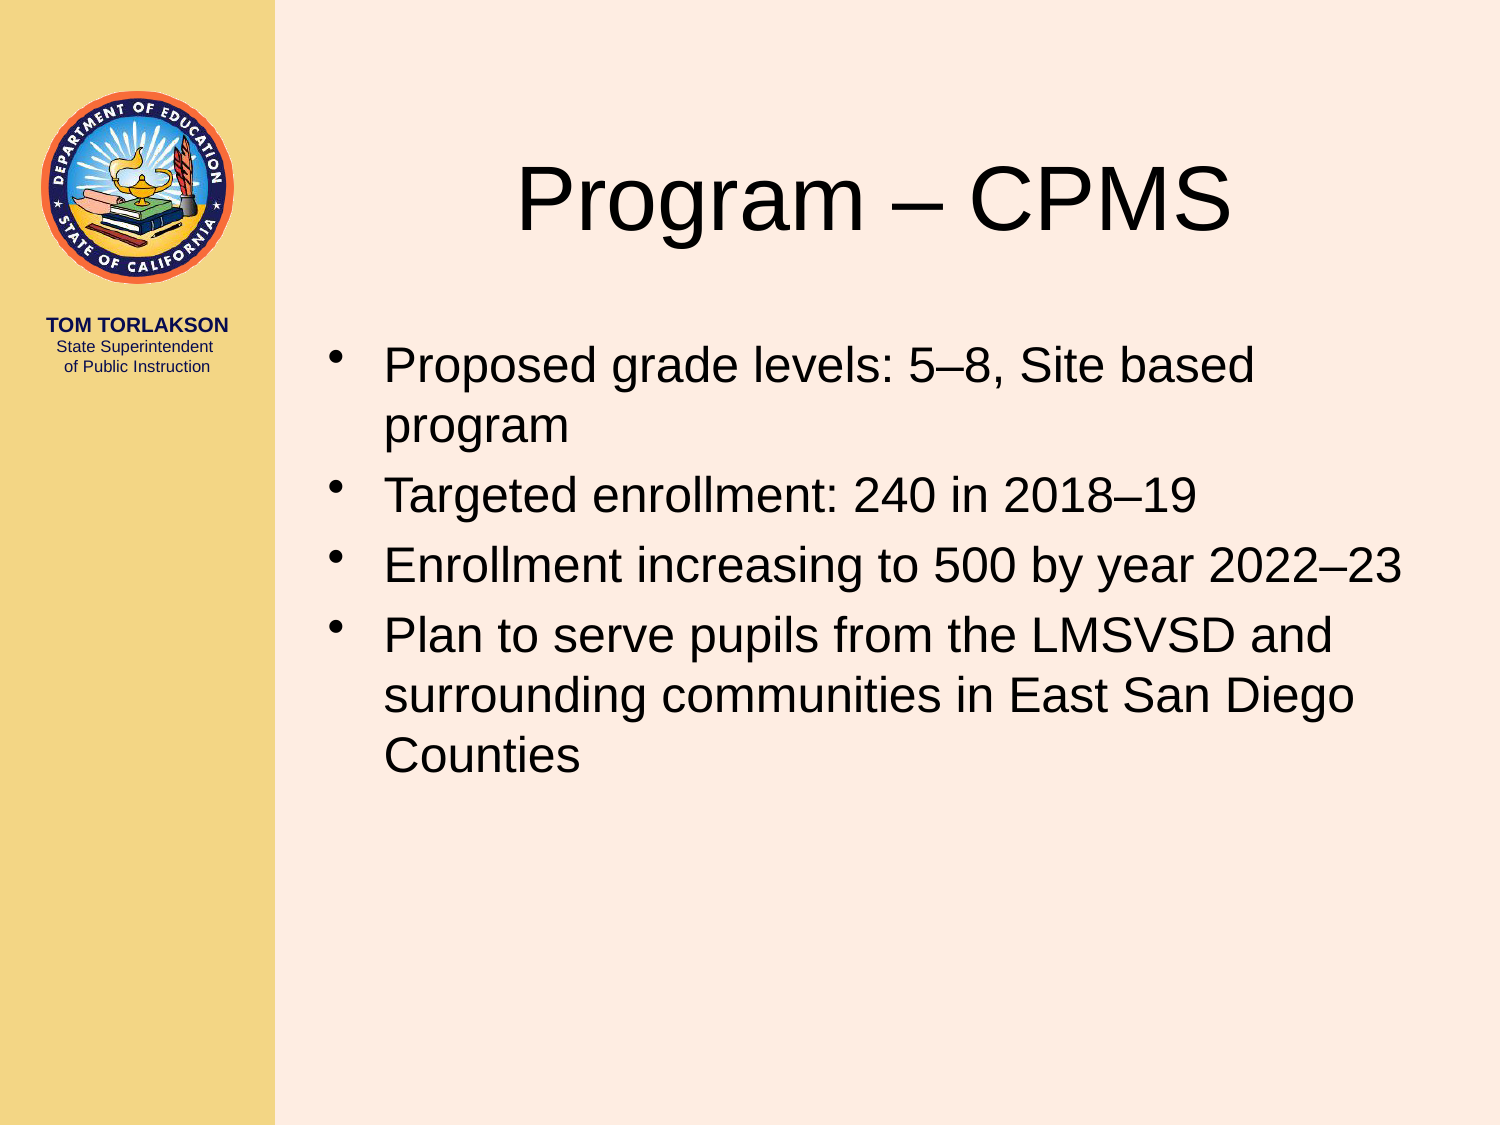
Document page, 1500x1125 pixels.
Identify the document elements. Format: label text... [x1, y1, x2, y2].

picture [24, 74, 250, 300]
title Program – CPMS [312, 99, 1438, 288]
list Proposed grade levels: 5–8, Site based program Targeted enrollment: 240 in 2018–19 Enrollment increasing to 500 by year 2022–23 Plan to serve pupils from the LMSVSD and surrounding communities in East San Diego Counties [312, 324, 1438, 1000]
